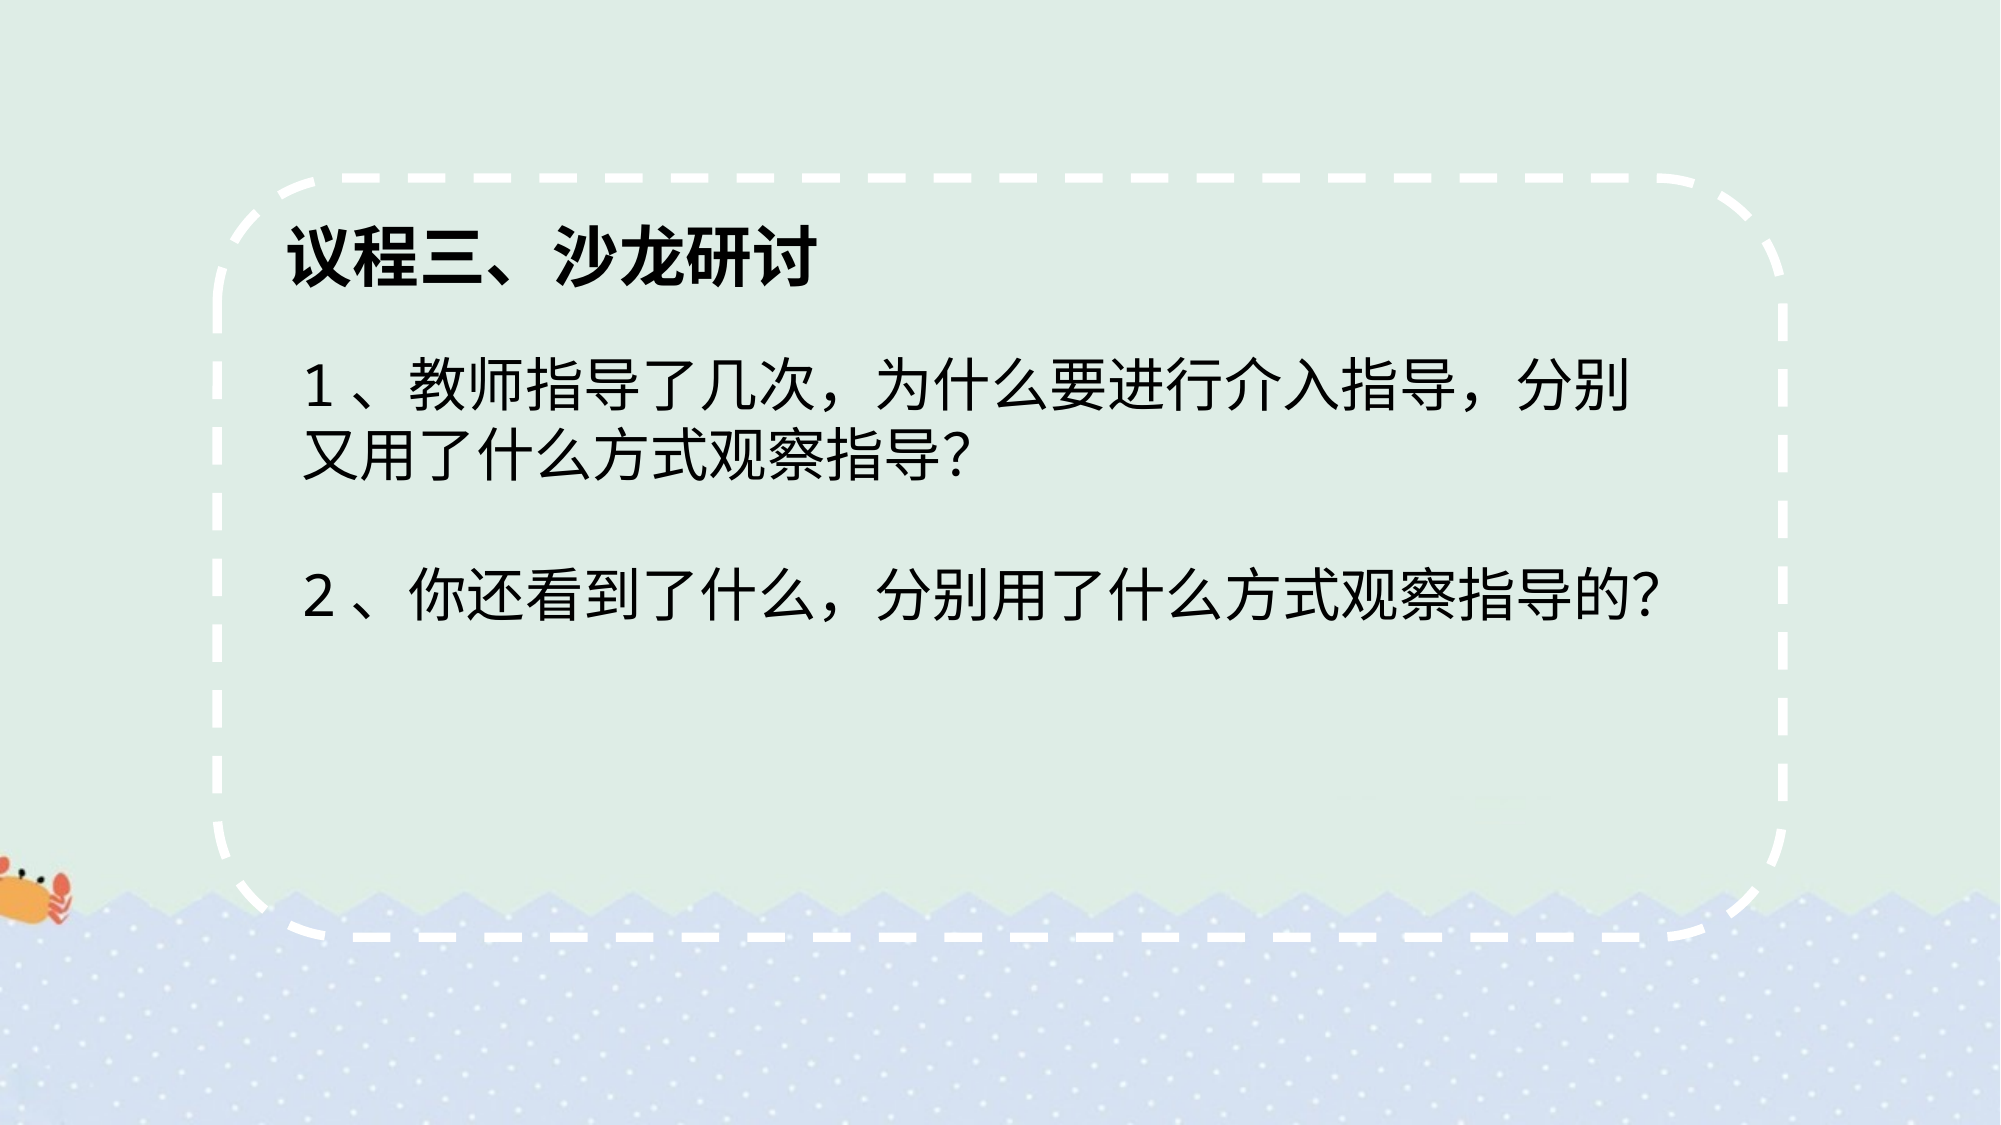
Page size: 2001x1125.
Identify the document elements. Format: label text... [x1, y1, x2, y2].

text_box [216, 176, 1784, 939]
text_box 议程三、沙龙研讨 [270, 207, 1673, 303]
text_box 1、教师指导了几次，为什么要进行介入指导，分别又用了什么方式观察指导？ 2、你还看到了什么，分别用了什么方式观察指导的？ [286, 340, 1697, 705]
text_box [312, 204, 490, 301]
picture [0, 0, 2001, 1125]
